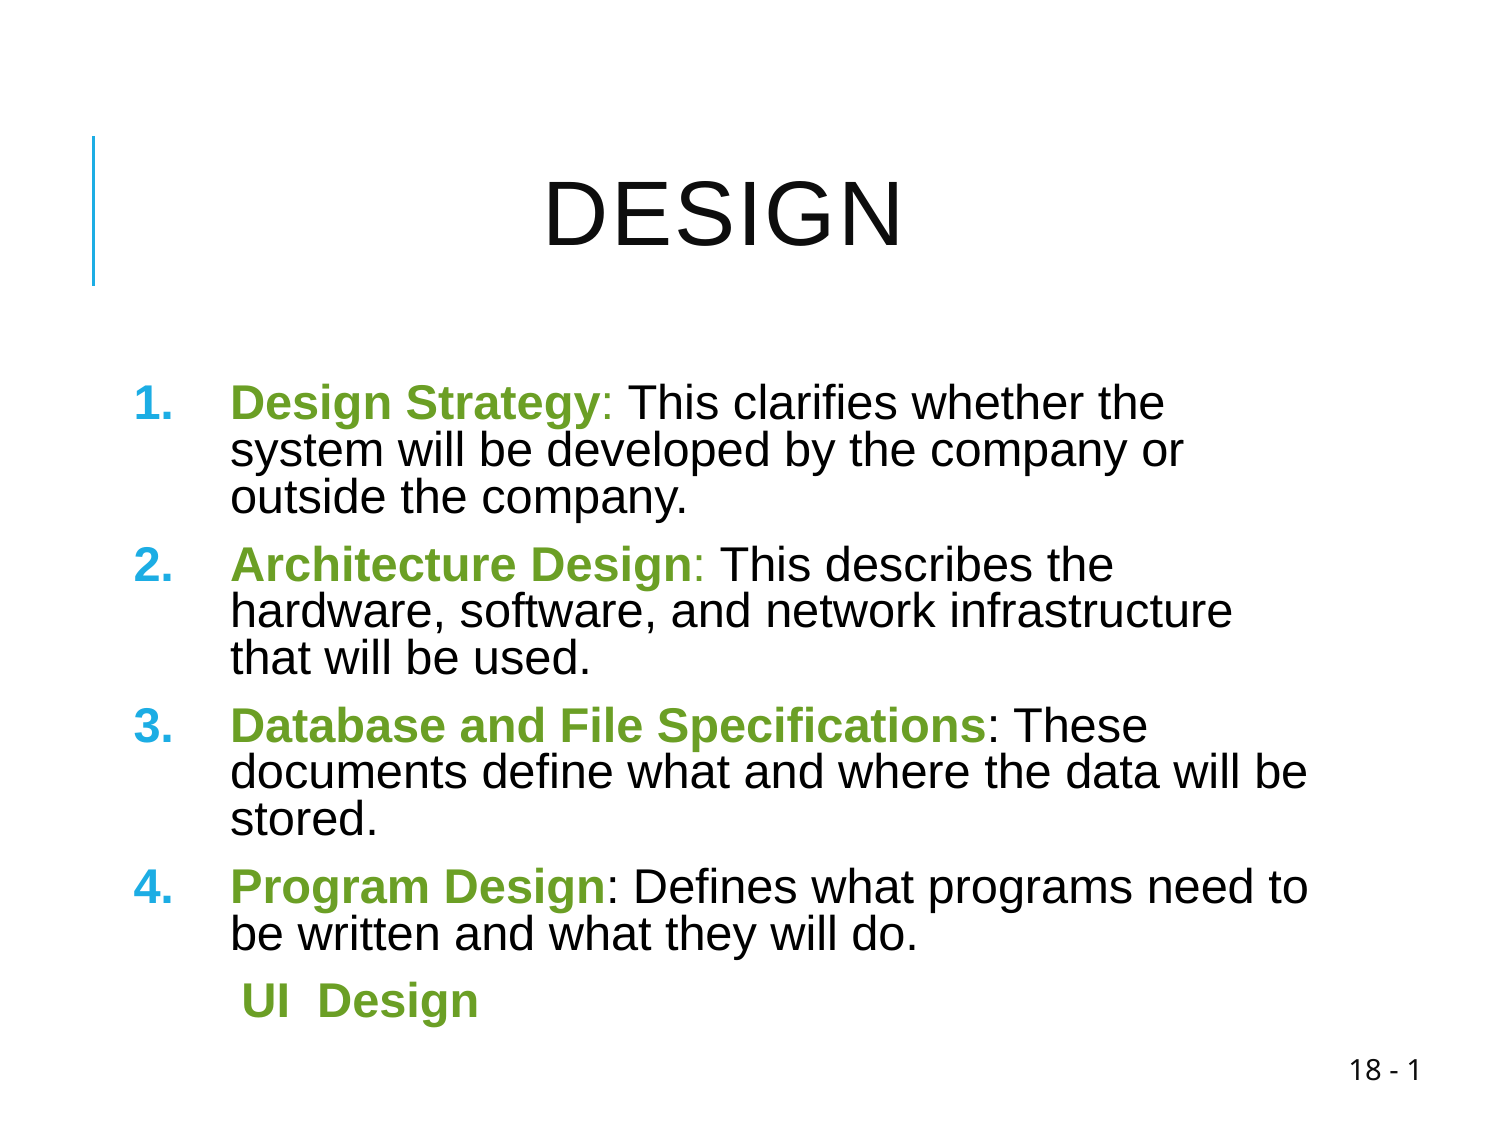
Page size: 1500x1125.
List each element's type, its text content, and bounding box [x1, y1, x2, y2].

slide_number 1 - 18 [1333, 1061, 1454, 1107]
list Design Strategy: This clarifies whether the system will be developed by the company or outside the company. Architecture Design: This describes the hardware, software, and network infrastructure that will be used. Database and File Specifications: These documents define what and where the data will be stored. Program Design: Defines what programs need to be written and what they will do. UI Design [126, 375, 1322, 1035]
title Design [126, 96, 1322, 342]
